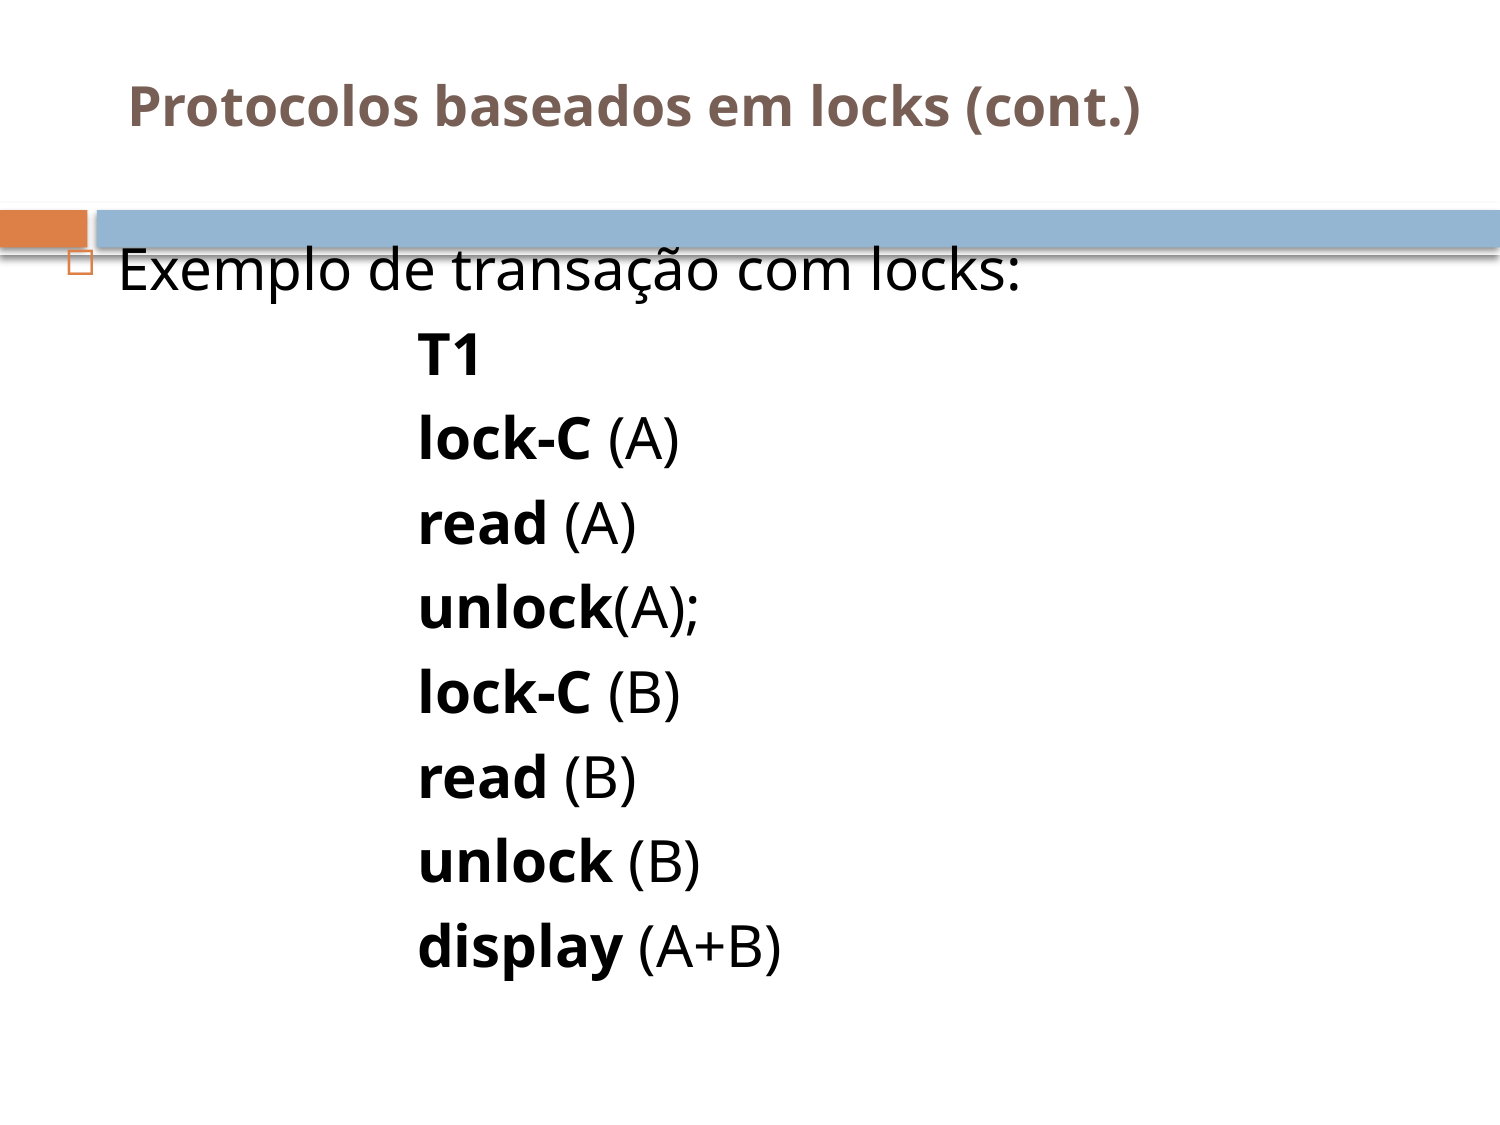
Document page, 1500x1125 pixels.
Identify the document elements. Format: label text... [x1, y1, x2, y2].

list Exemplo de transação com locks: T1 lock-C (A) read (A) unlock(A); lock-C (B) read (B) unlock (B) display (A+B) [50, 224, 1438, 1038]
title Protocolos baseados em locks (cont.) [112, 62, 1388, 213]
